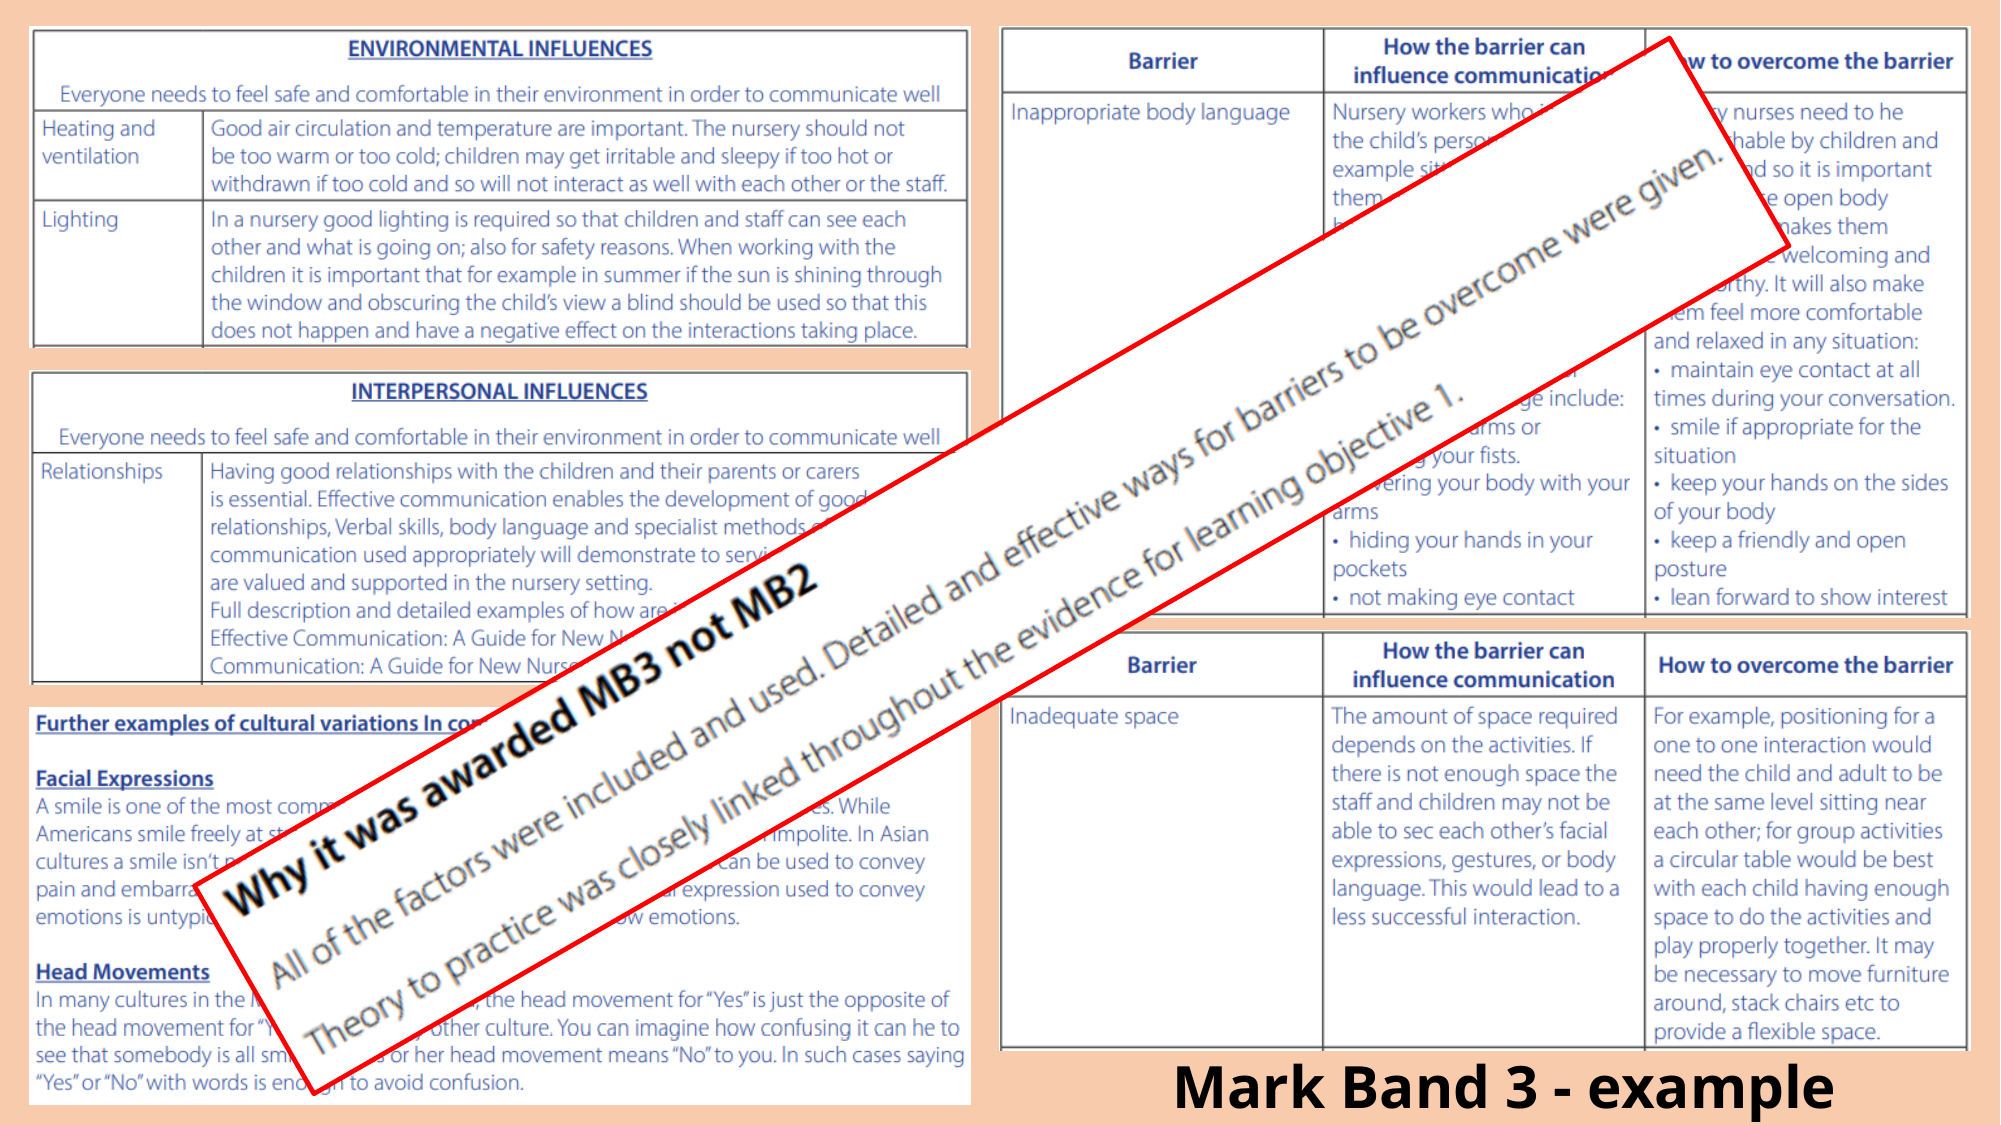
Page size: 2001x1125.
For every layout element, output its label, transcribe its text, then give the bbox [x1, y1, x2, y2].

picture [29, 26, 971, 348]
picture [29, 26, 1971, 1105]
text_box Mark Band 3 - example statements [1038, 1051, 1971, 1125]
